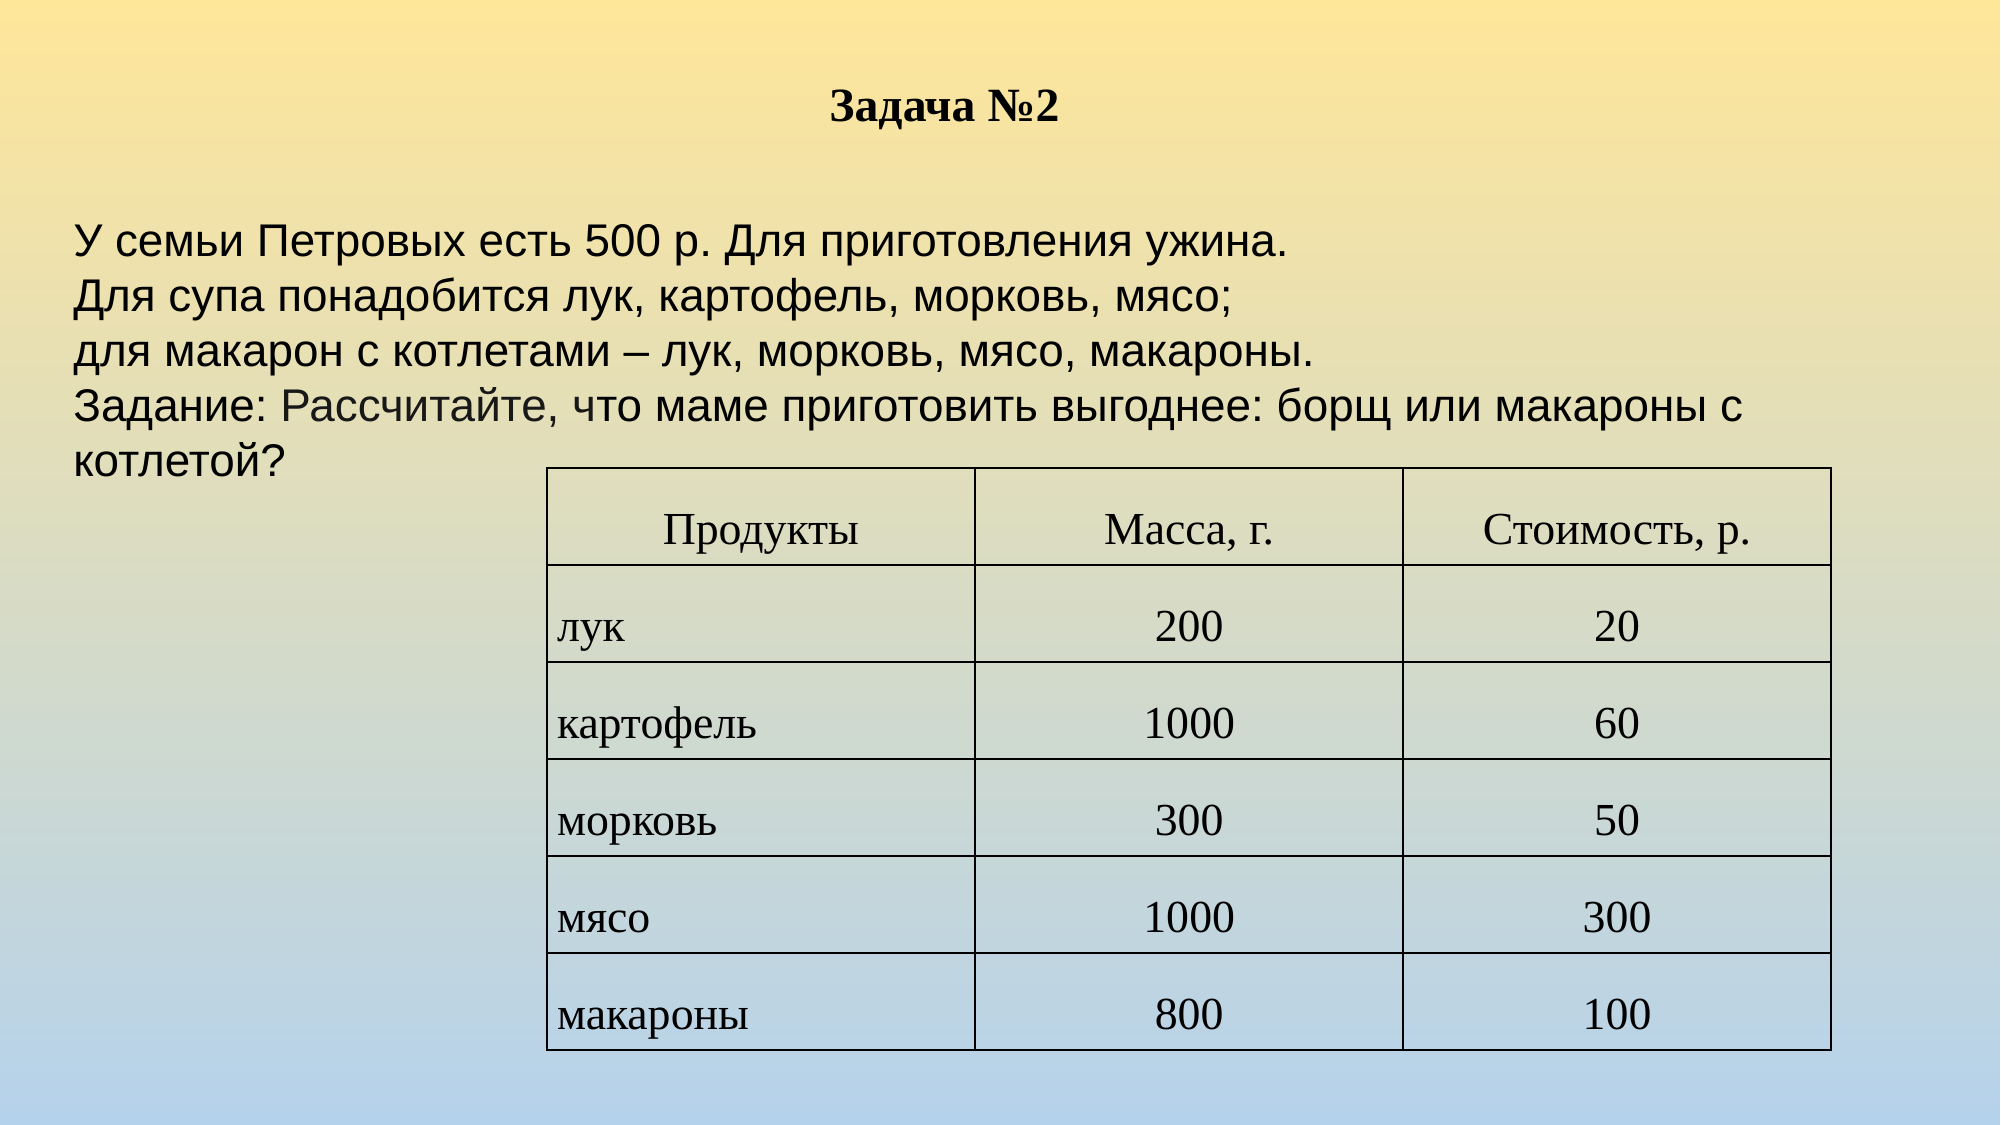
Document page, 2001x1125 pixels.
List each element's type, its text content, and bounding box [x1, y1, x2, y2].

table_cell 1000 [976, 663, 1402, 758]
table_cell 60 [1404, 663, 1830, 758]
text_box У семьи Петровых есть 500 р. Для приготовления ужина. Для супа понадобится лук, картофель, морковь, мясо; для макарон с котлетами – лук, морковь, мясо, макароны. Задание: Рассчитайте, что маме приготовить выгоднее: борщ или макароны с котлетой? [58, 203, 1942, 538]
table_cell морковь [548, 760, 974, 855]
table_header Продукты [548, 538, 974, 564]
table_cell 100 [1404, 954, 1830, 1049]
table_cell мясо [548, 857, 974, 952]
table_cell картофель [548, 663, 974, 758]
table_header Масса, г. [976, 538, 1402, 564]
table_cell 50 [1404, 760, 1830, 855]
table_cell 20 [1404, 566, 1830, 661]
table_cell лук [548, 566, 974, 661]
table_cell 1000 [976, 857, 1402, 952]
table_cell 800 [976, 954, 1402, 1049]
table_cell 300 [976, 760, 1402, 855]
table_cell макароны [548, 954, 974, 1049]
table_cell 200 [976, 566, 1402, 661]
table_cell 300 [1404, 857, 1830, 952]
table_header Стоимость, р. [1404, 538, 1830, 564]
title Задача №2 [82, 36, 1808, 176]
